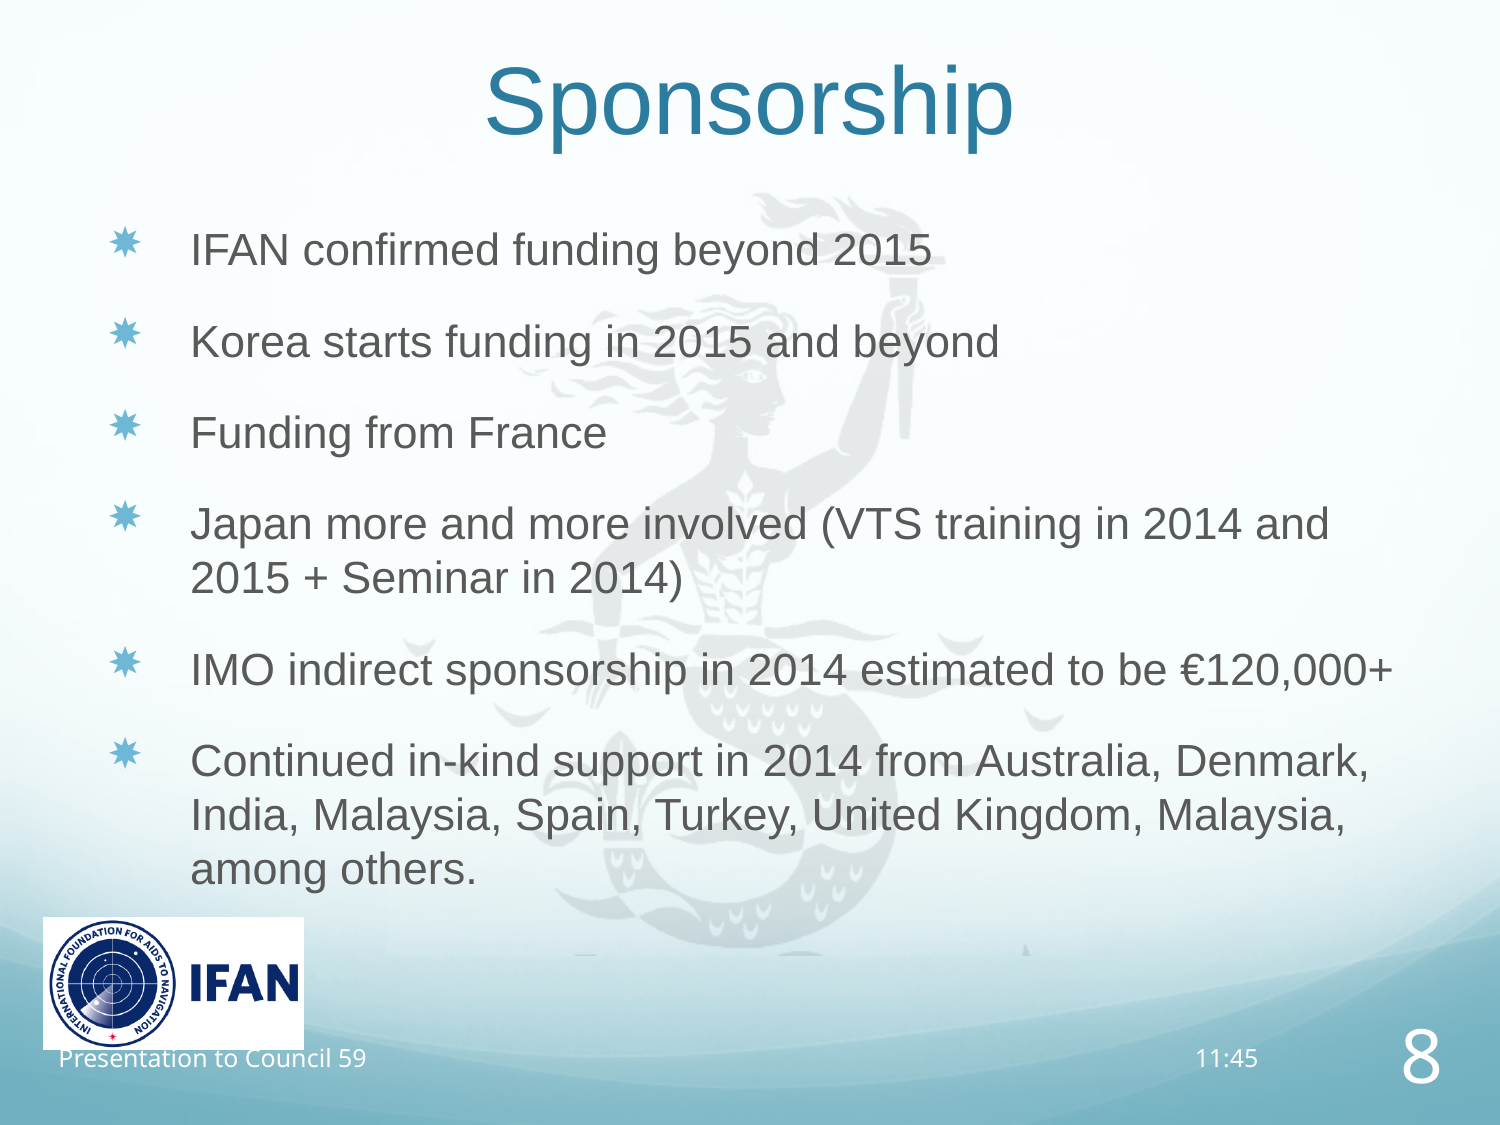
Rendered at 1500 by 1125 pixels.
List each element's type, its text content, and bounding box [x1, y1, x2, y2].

title Sponsorship [90, 17, 1410, 162]
footer Presentation to Council 59 [43, 1029, 838, 1090]
slide_number 8 [1295, 1029, 1459, 1090]
list IFAN confirmed funding beyond 2015 Korea starts funding in 2015 and beyond Funding from France Japan more and more involved (VTS training in 2014 and 2015 + Seminar in 2014) IMO indirect sponsorship in 2014 estimated to be €120,000+ Continued in-kind support in 2014 from Australia, Denmark, India, Malaysia, Spain, Turkey, United Kingdom, Malaysia, among others. [90, 213, 1410, 926]
picture [42, 916, 305, 1050]
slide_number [923, 1029, 1274, 1090]
